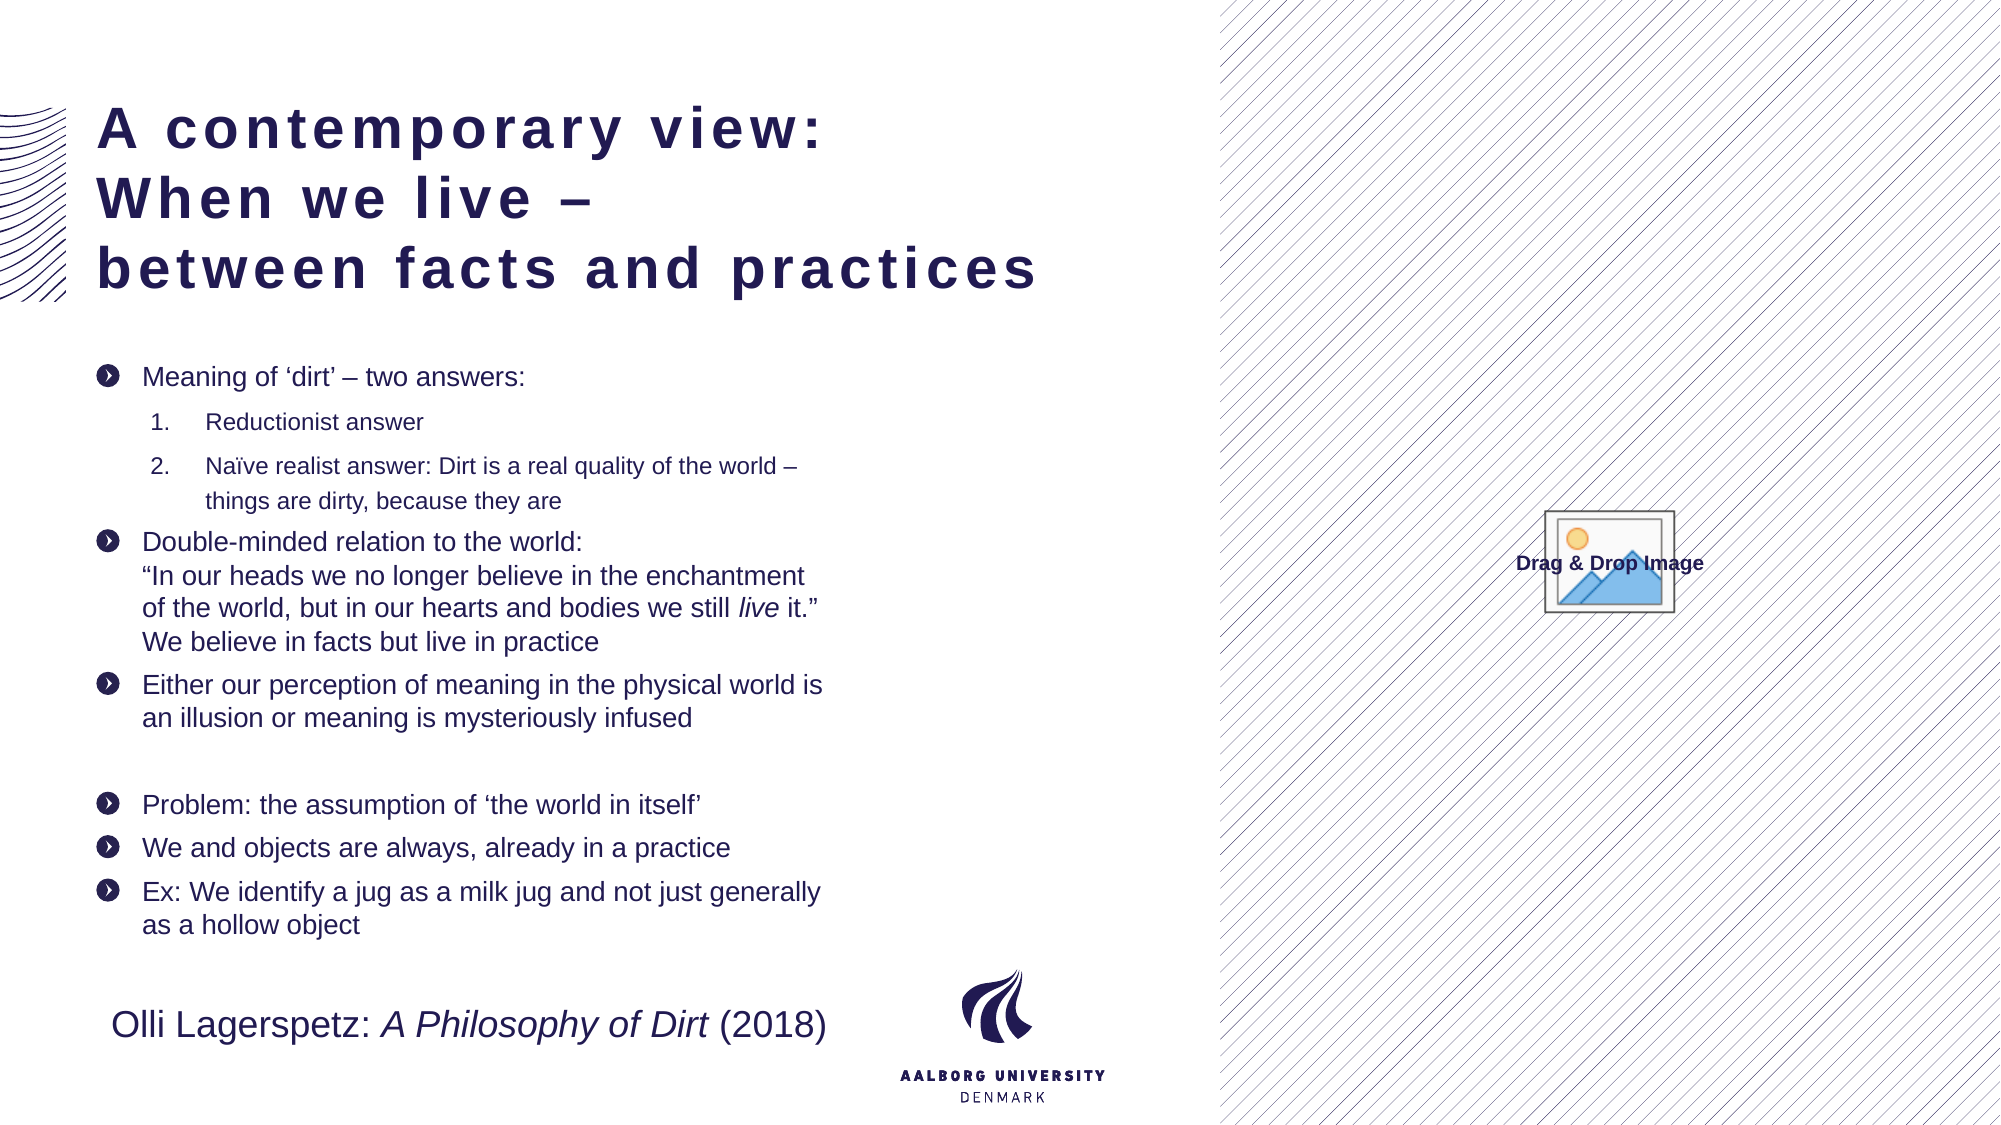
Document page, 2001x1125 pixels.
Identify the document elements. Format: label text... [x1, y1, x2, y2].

picture [1220, 0, 2000, 1125]
title A contemporary view: When we live – between facts and practices [96, 58, 1058, 325]
list Meaning of ‘dirt’ – two answers: Reductionist answer Naïve realist answer: Dirt is a real quality of the world – things are dirty, because they are Double-minded relation to the world: “In our heads we no longer believe in the enchantment of the world, but in our hearts and bodies we still live it.” We believe in facts but live in practice Either our perception of meaning in the physical world is an illusion or meaning is mysteriously infused Problem: the assumption of ‘the world in itself’ We and objects are always, already in a practice Ex: We identify a jug as a milk jug and not just generally as a hollow object [96, 351, 833, 968]
text_box Olli Lagerspetz: A Philosophy of Dirt (2018) [96, 993, 861, 1053]
